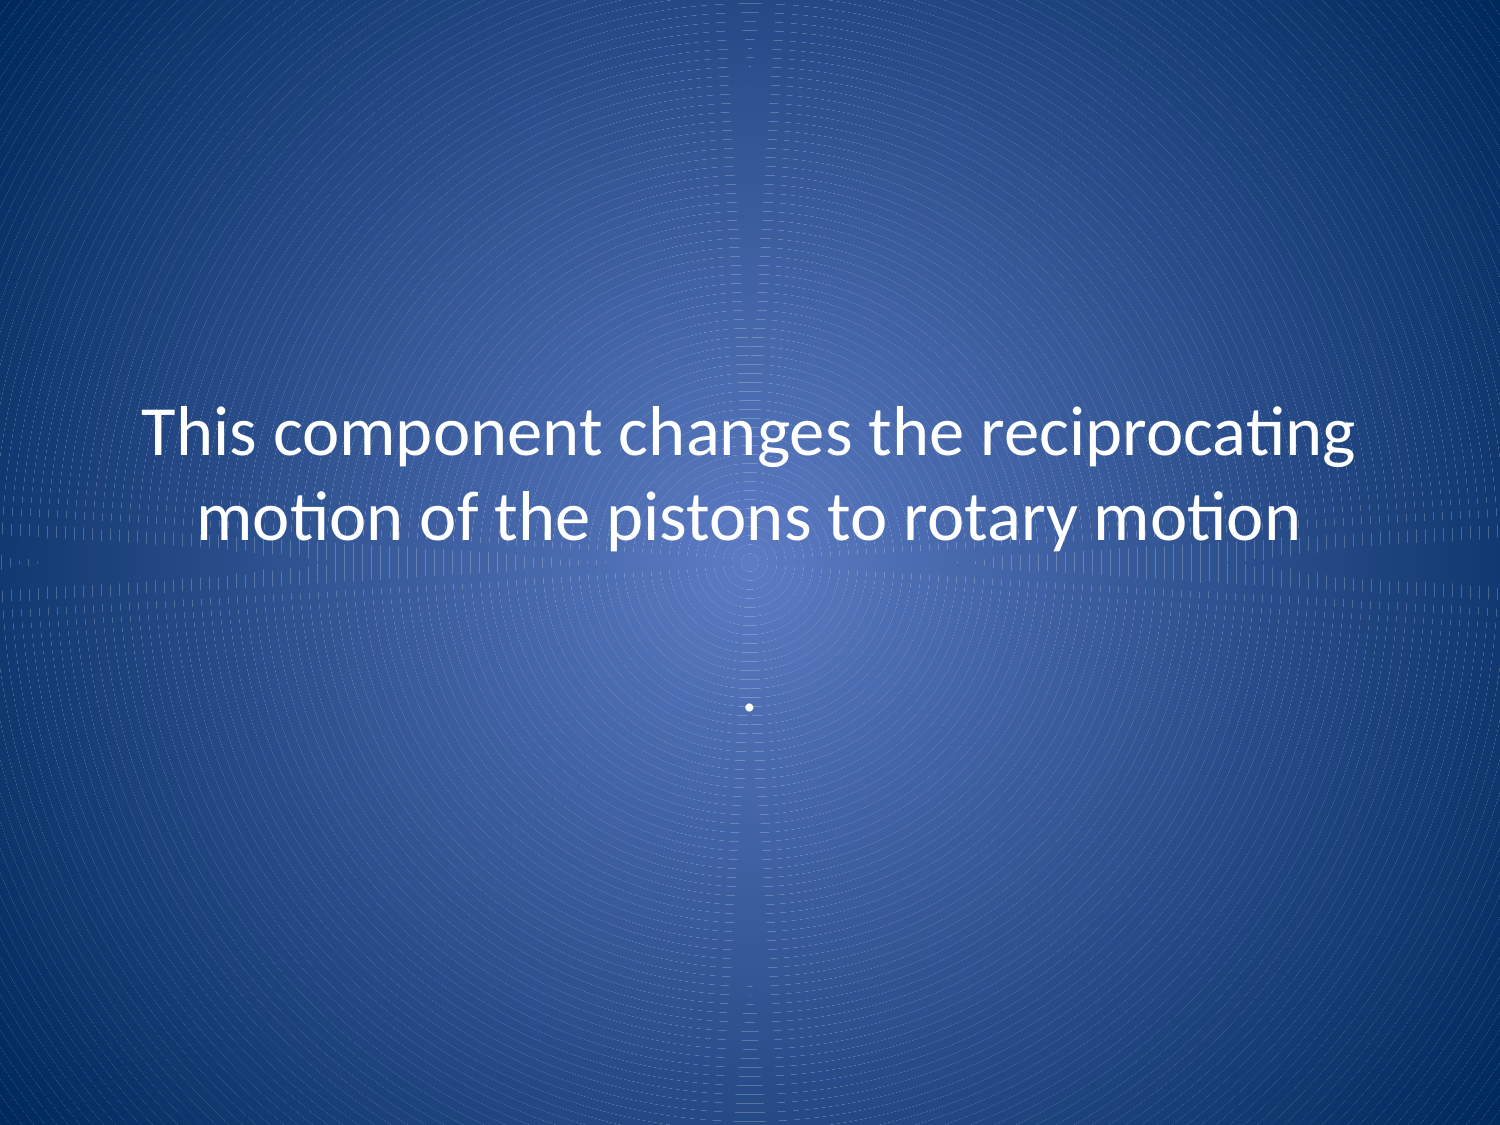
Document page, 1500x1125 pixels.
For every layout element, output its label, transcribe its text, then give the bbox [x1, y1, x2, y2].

title This component changes the reciprocating motion of the pistons to rotary motion [112, 349, 1388, 591]
subtitle . [225, 637, 1275, 925]
